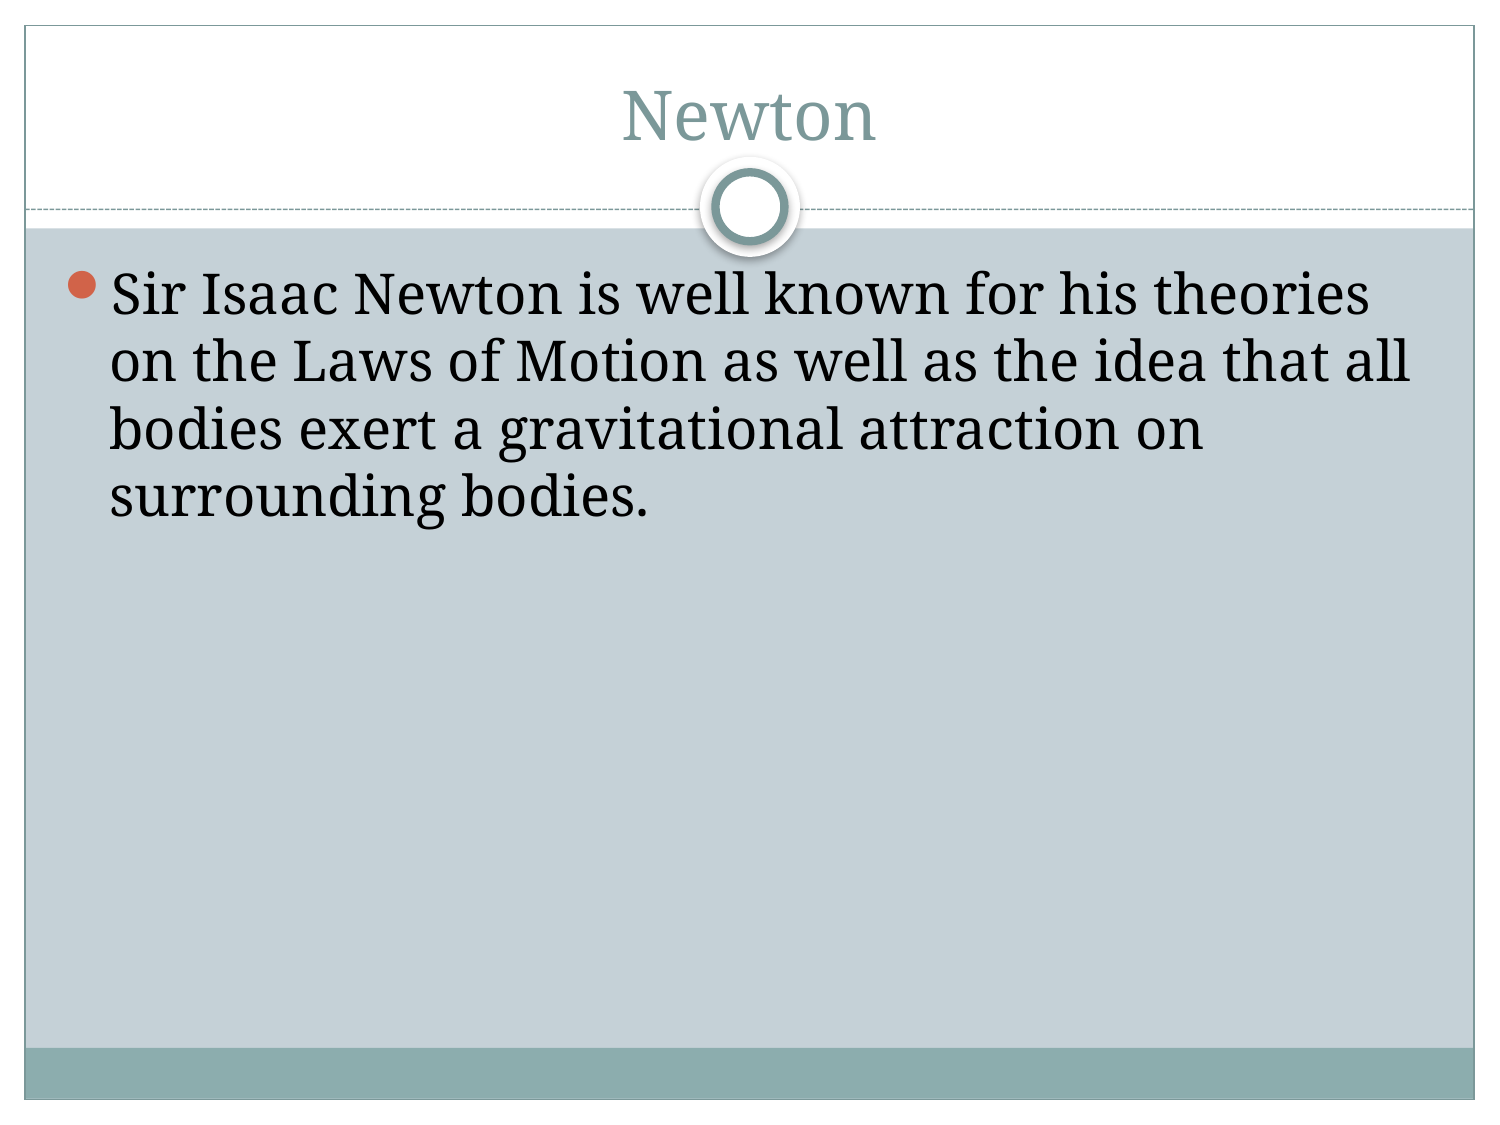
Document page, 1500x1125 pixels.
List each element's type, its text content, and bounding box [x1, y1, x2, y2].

title Newton [49, 37, 1450, 162]
list Sir Isaac Newton is well known for his theories on the Laws of Motion as well as the idea that all bodies exert a gravitational attraction on surrounding bodies. [49, 250, 1445, 1001]
